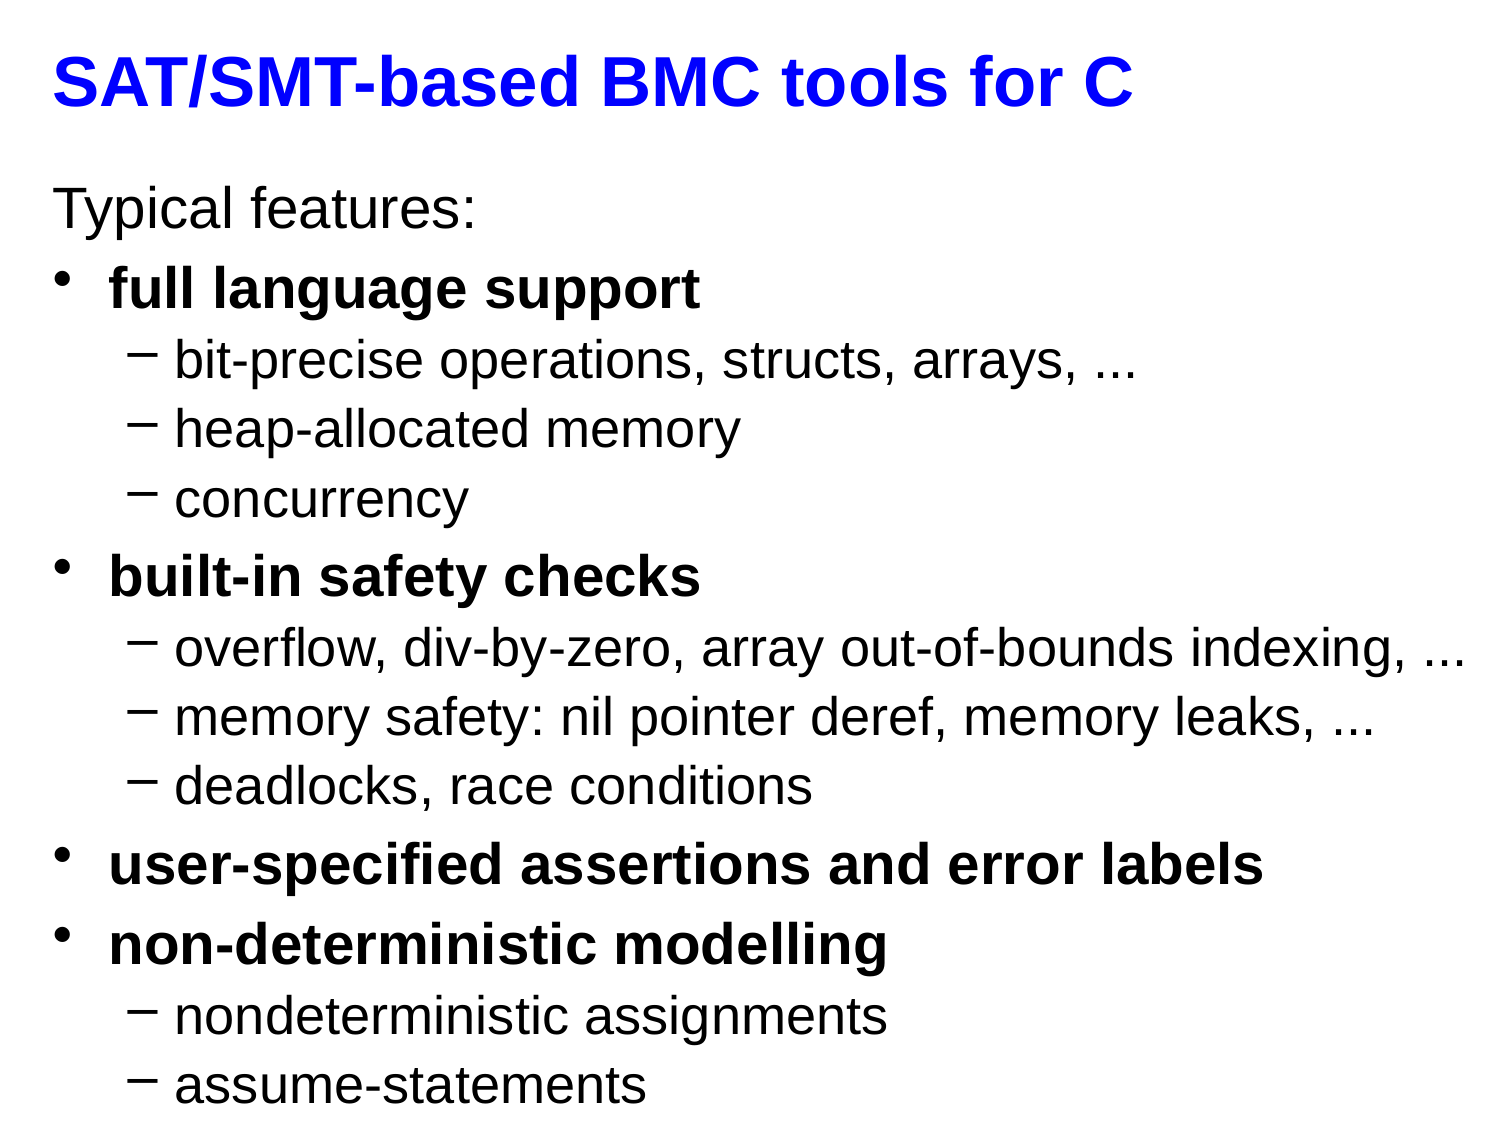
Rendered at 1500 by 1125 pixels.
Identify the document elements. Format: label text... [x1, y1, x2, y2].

title SAT/SMT-based BMC tools for C [37, 19, 1476, 138]
list Typical features: full language support bit-precise operations, structs, arrays, ... heap-allocated memory concurrency built-in safety checks overflow, div-by-zero, array out-of-bounds indexing, ... memory safety: nil pointer deref, memory leaks, ... deadlocks, race conditions user-specified assertions and error labels non-deterministic modelling nondeterministic assignments assume-statements [37, 162, 1500, 1051]
